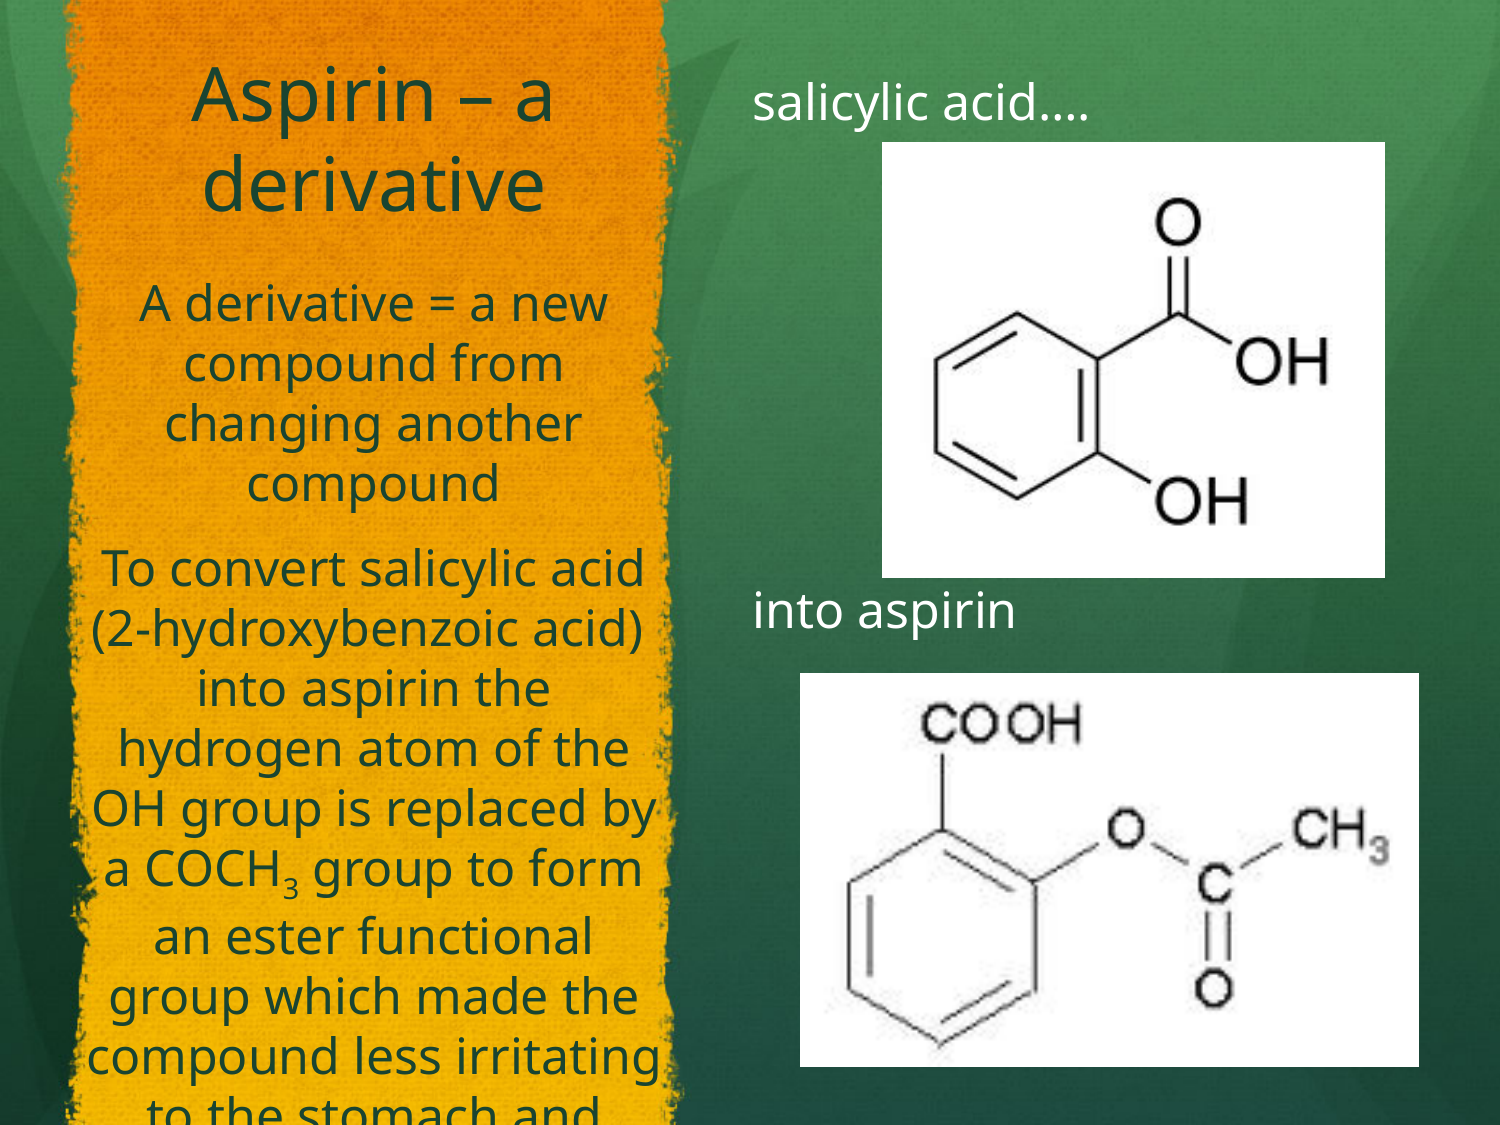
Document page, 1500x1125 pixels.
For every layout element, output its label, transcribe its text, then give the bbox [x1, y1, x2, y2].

list A derivative = a new compound from changing another compound To convert salicylic acid (2-hydroxybenzoic acid) into aspirin the hydrogen atom of the OH group is replaced by a COCH3 group to form an ester functional group which made the compound less irritating to the stomach and easier to take. [70, 264, 679, 1067]
list salicylic acid…. into aspirin [737, 62, 1419, 1029]
picture [0, 0, 1500, 1125]
title Aspirin – a derivative [70, 0, 679, 234]
